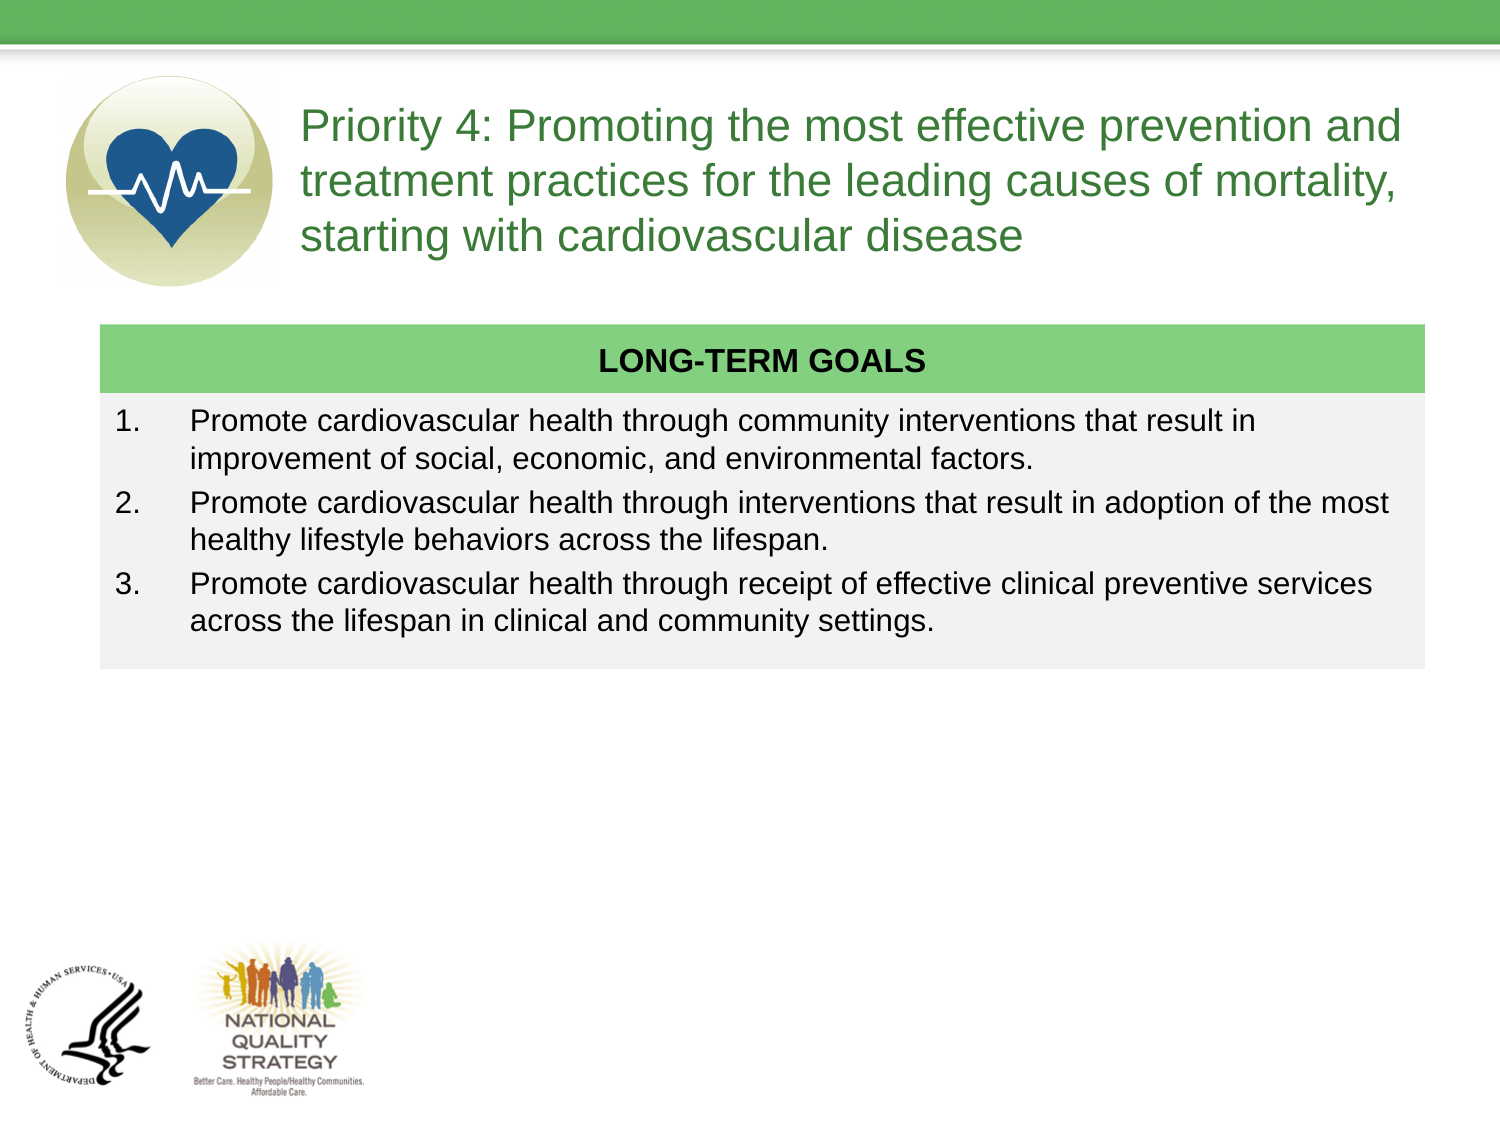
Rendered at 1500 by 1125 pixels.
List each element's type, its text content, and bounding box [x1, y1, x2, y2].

title Priority 4: Promoting the most effective prevention and treatment practices for the leading causes of mortality, starting with cardiovascular disease [285, 103, 1425, 254]
picture [23, 940, 365, 1101]
picture [0, 0, 1500, 287]
list LONG-TERM GOALS [99, 324, 1425, 393]
list Promote cardiovascular health through community interventions that result in improvement of social, economic, and environmental factors. Promote cardiovascular health through interventions that result in adoption of the most healthy lifestyle behaviors across the lifespan. Promote cardiovascular health through receipt of effective clinical preventive services across the lifespan in clinical and community settings. [99, 393, 1425, 669]
